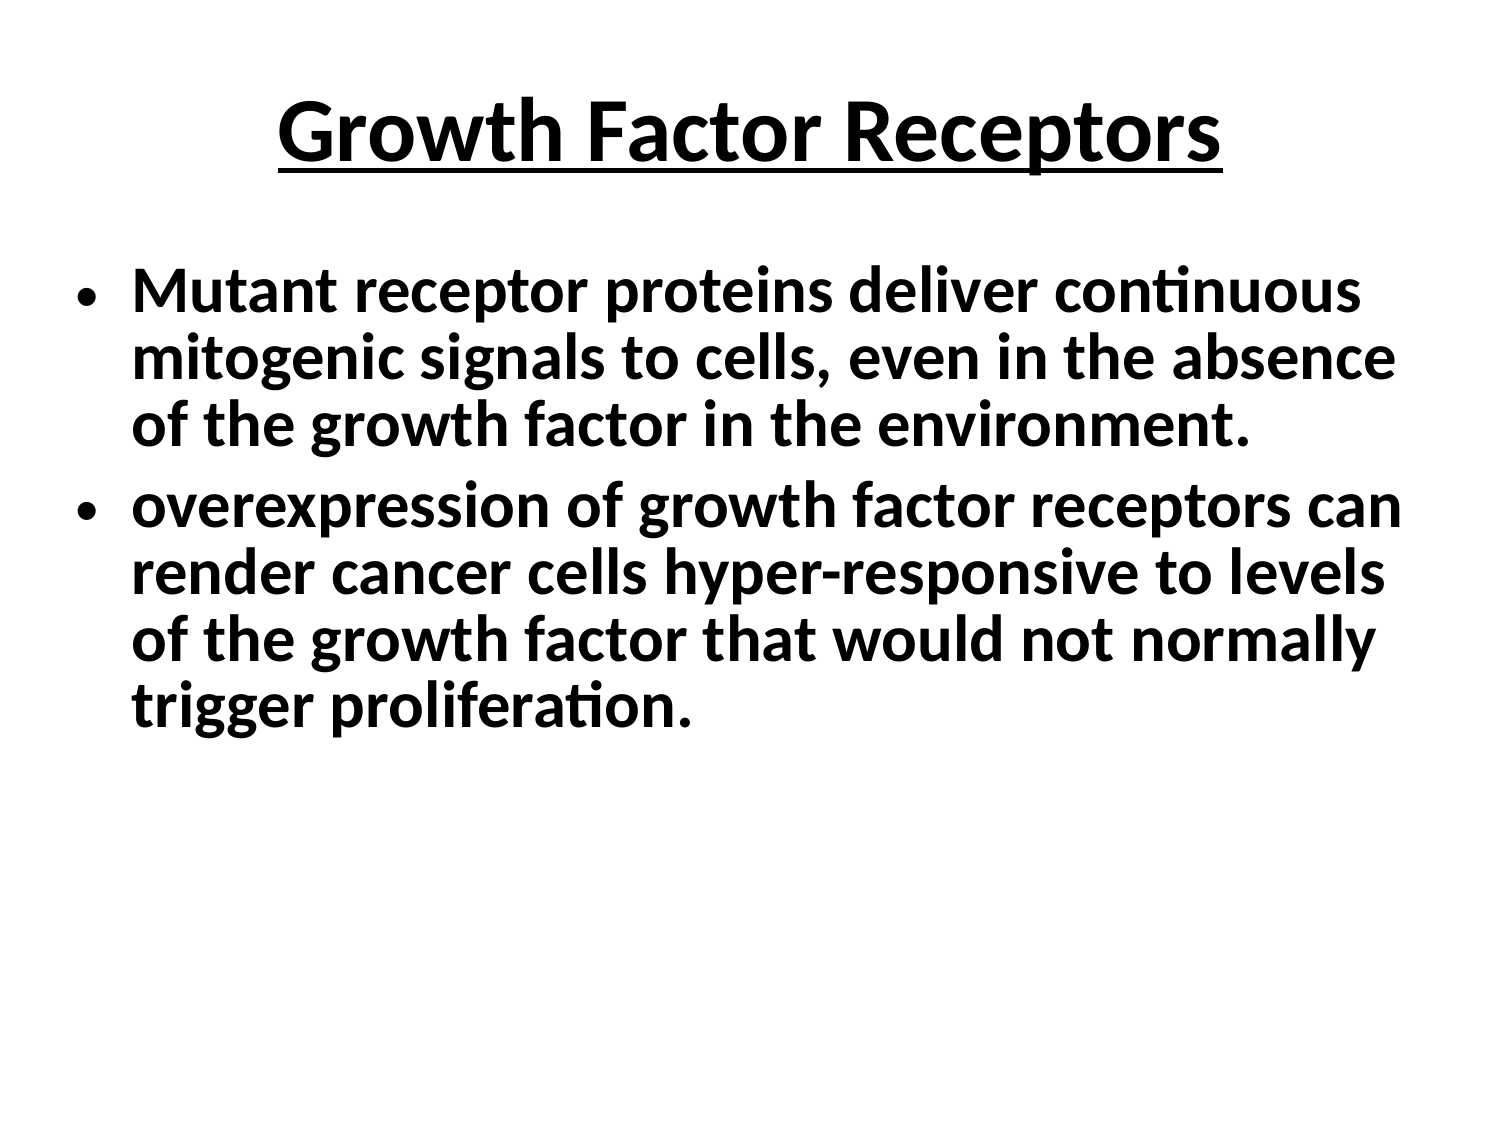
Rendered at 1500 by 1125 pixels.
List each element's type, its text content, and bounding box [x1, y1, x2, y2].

list Mutant receptor proteins deliver continuous mitogenic signals to cells, even in the absence of the growth factor in the environment. overexpression of growth factor receptors can render cancer cells hyper-responsive to levels of the growth factor that would not normally trigger proliferation. [75, 262, 1425, 1005]
title Growth Factor Receptors [75, 45, 1425, 233]
